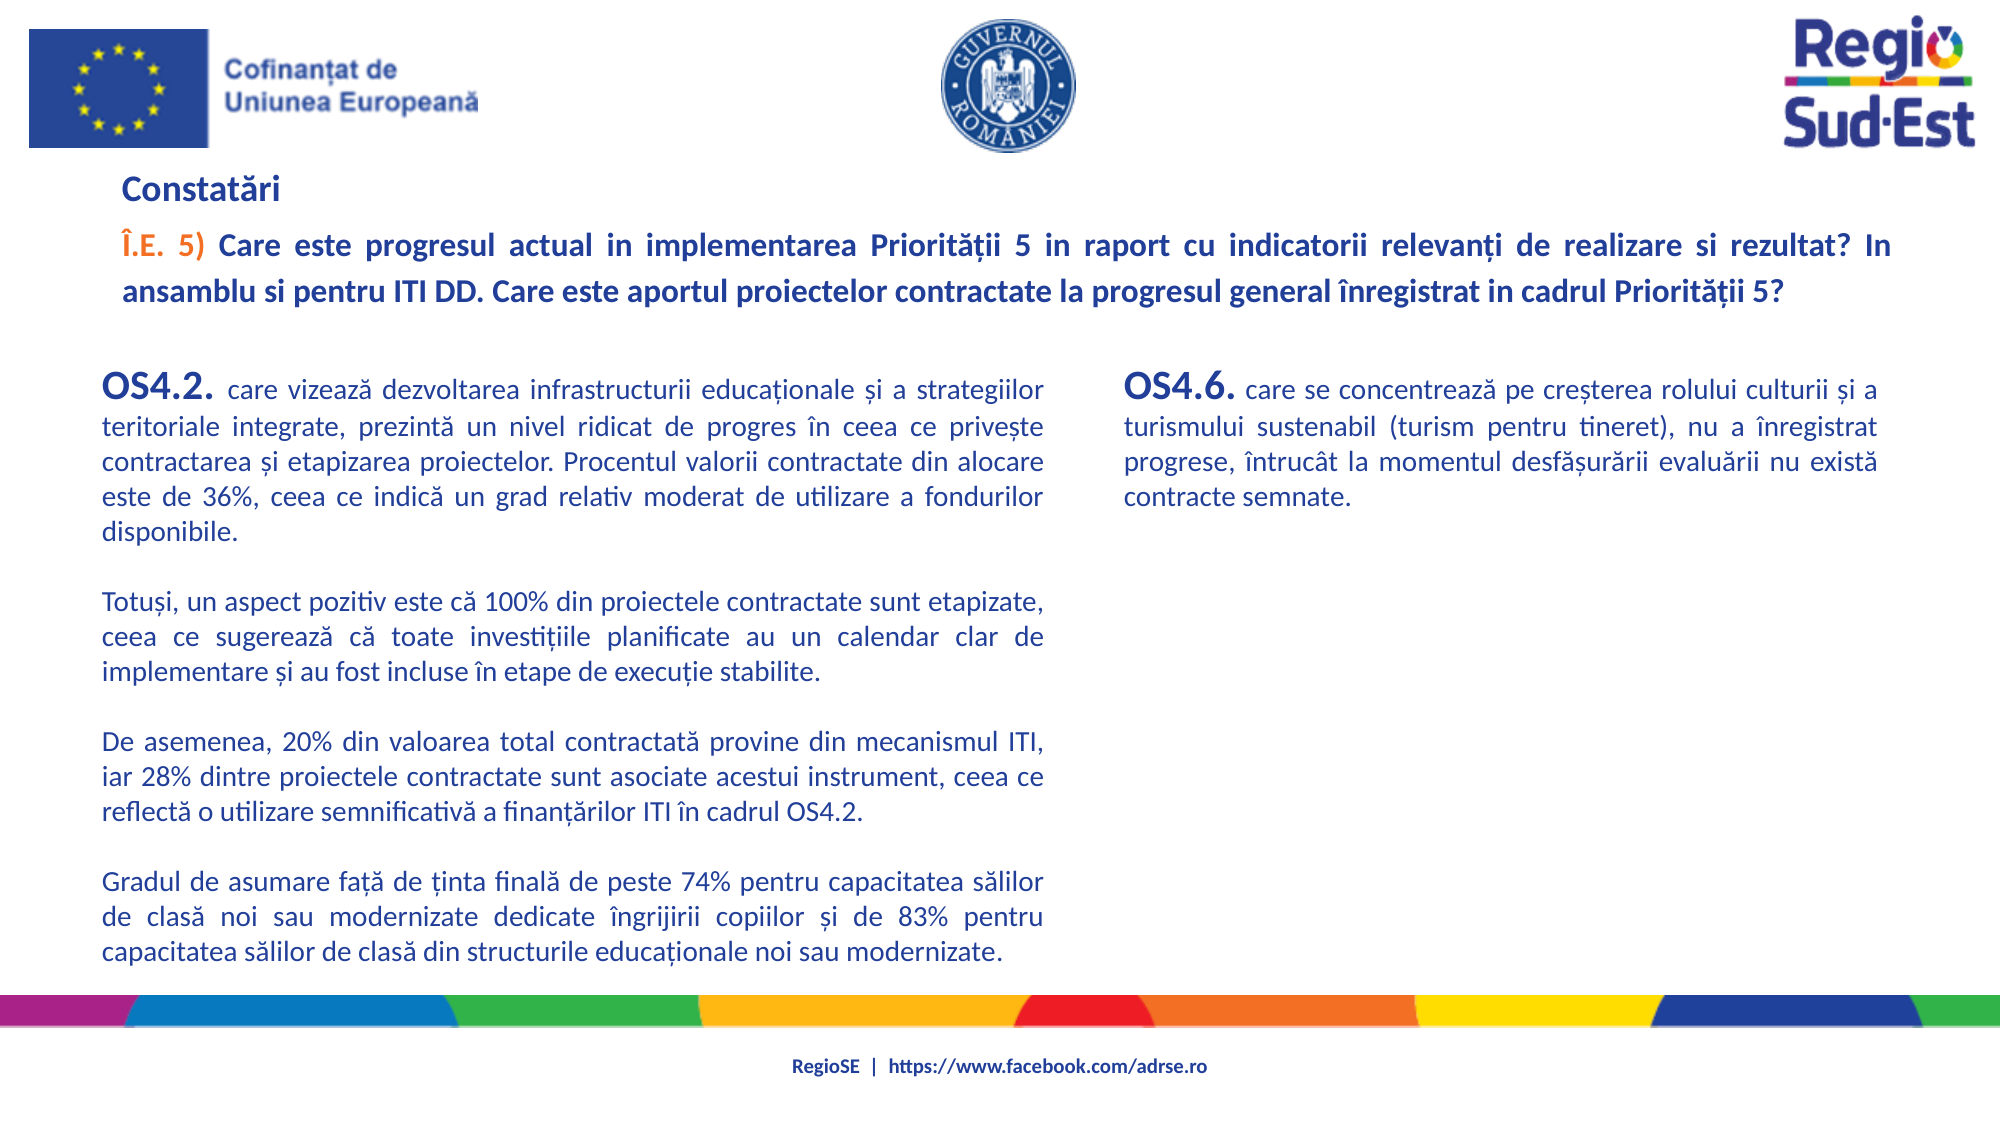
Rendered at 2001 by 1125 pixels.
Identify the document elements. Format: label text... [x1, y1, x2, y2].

text_box OS4.2. care vizează dezvoltarea infrastructurii educaționale și a strategiilor teritoriale integrate, prezintă un nivel ridicat de progres în ceea ce privește contractarea și etapizarea proiectelor. Procentul valorii contractate din alocare este de 36%, ceea ce indică un grad relativ moderat de utilizare a fondurilor disponibile. Totuși, un aspect pozitiv este că 100% din proiectele contractate sunt etapizate, ceea ce sugerează că toate investițiile planificate au un calendar clar de implementare și au fost incluse în etape de execuție stabilite. De asemenea, 20% din valoarea total contractată provine din mecanismul ITI, iar 28% dintre proiectele contractate sunt asociate acestui instrument, ceea ce reflectă o utilizare semnificativă a finanțărilor ITI în cadrul OS4.2. Gradul de asumare față de ținta finală de peste 74% pentru capacitatea sălilor de clasă noi sau modernizate dedicate îngrijirii copiilor și de 83% pentru capacitatea sălilor de clasă din structurile educaționale noi sau modernizate. [87, 350, 1060, 975]
picture [28, 28, 478, 148]
text_box RegioSE | https://www.facebook.com/adrse.ro [776, 1029, 1223, 1085]
picture [941, 19, 1076, 153]
text_box Î.E. 5) Care este progresul actual in implementarea Priorității 5 in raport cu indicatorii relevanți de realizare si rezultat? In ansamblu si pentru ITI DD. Care este aportul proiectelor contractate la progresul general înregistrat in cadrul Priorității 5? [107, 210, 1910, 271]
text_box Constatări [107, 156, 1207, 210]
picture [0, 995, 2000, 1029]
picture [1759, 0, 2000, 220]
text_box OS4.6. care se concentrează pe creșterea rolului culturii și a turismului sustenabil (turism pentru tineret), nu a înregistrat progrese, întrucât la momentul desfășurării evaluării nu există contracte semnate. [1108, 350, 1893, 520]
